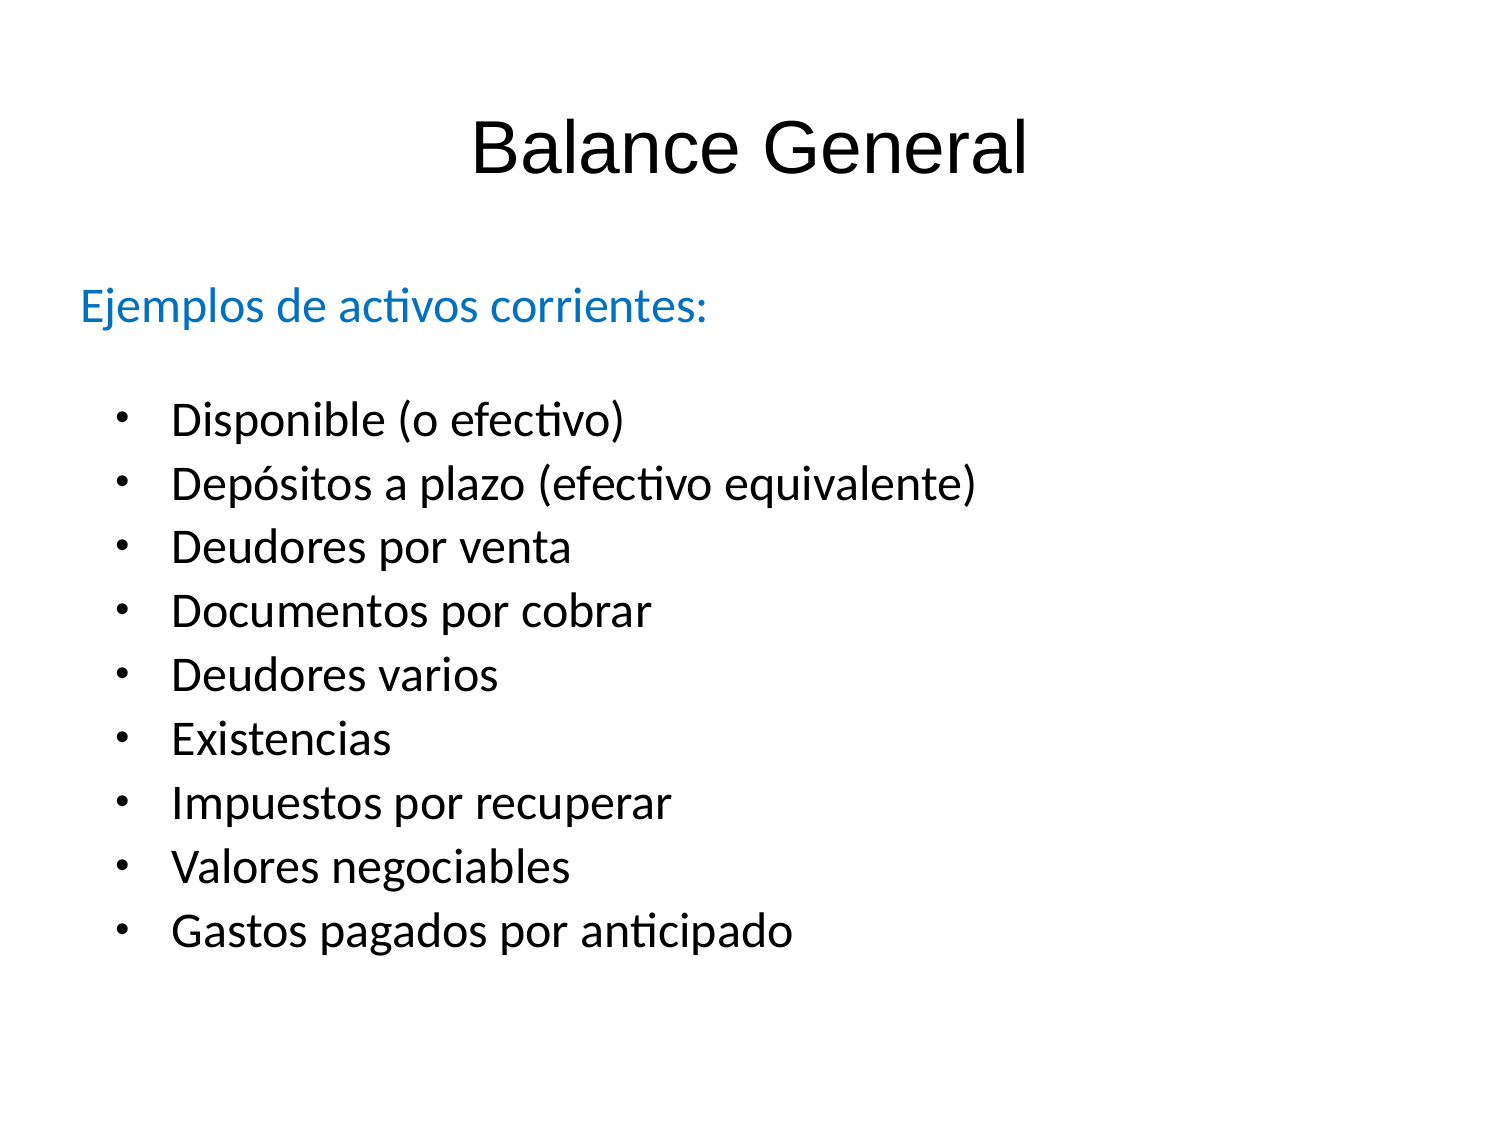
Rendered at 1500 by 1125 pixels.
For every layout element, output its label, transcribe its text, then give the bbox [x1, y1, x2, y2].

text_box Balance General [74, 55, 1425, 232]
title Ejemplos de activos corrientes: [64, 243, 1415, 362]
list Disponible (o efectivo) Depósitos a plazo (efectivo equivalente) Deudores por venta Documentos por cobrar Deudores varios Existencias Impuestos por recuperar Valores negociables Gastos pagados por anticipado [100, 385, 1353, 1083]
